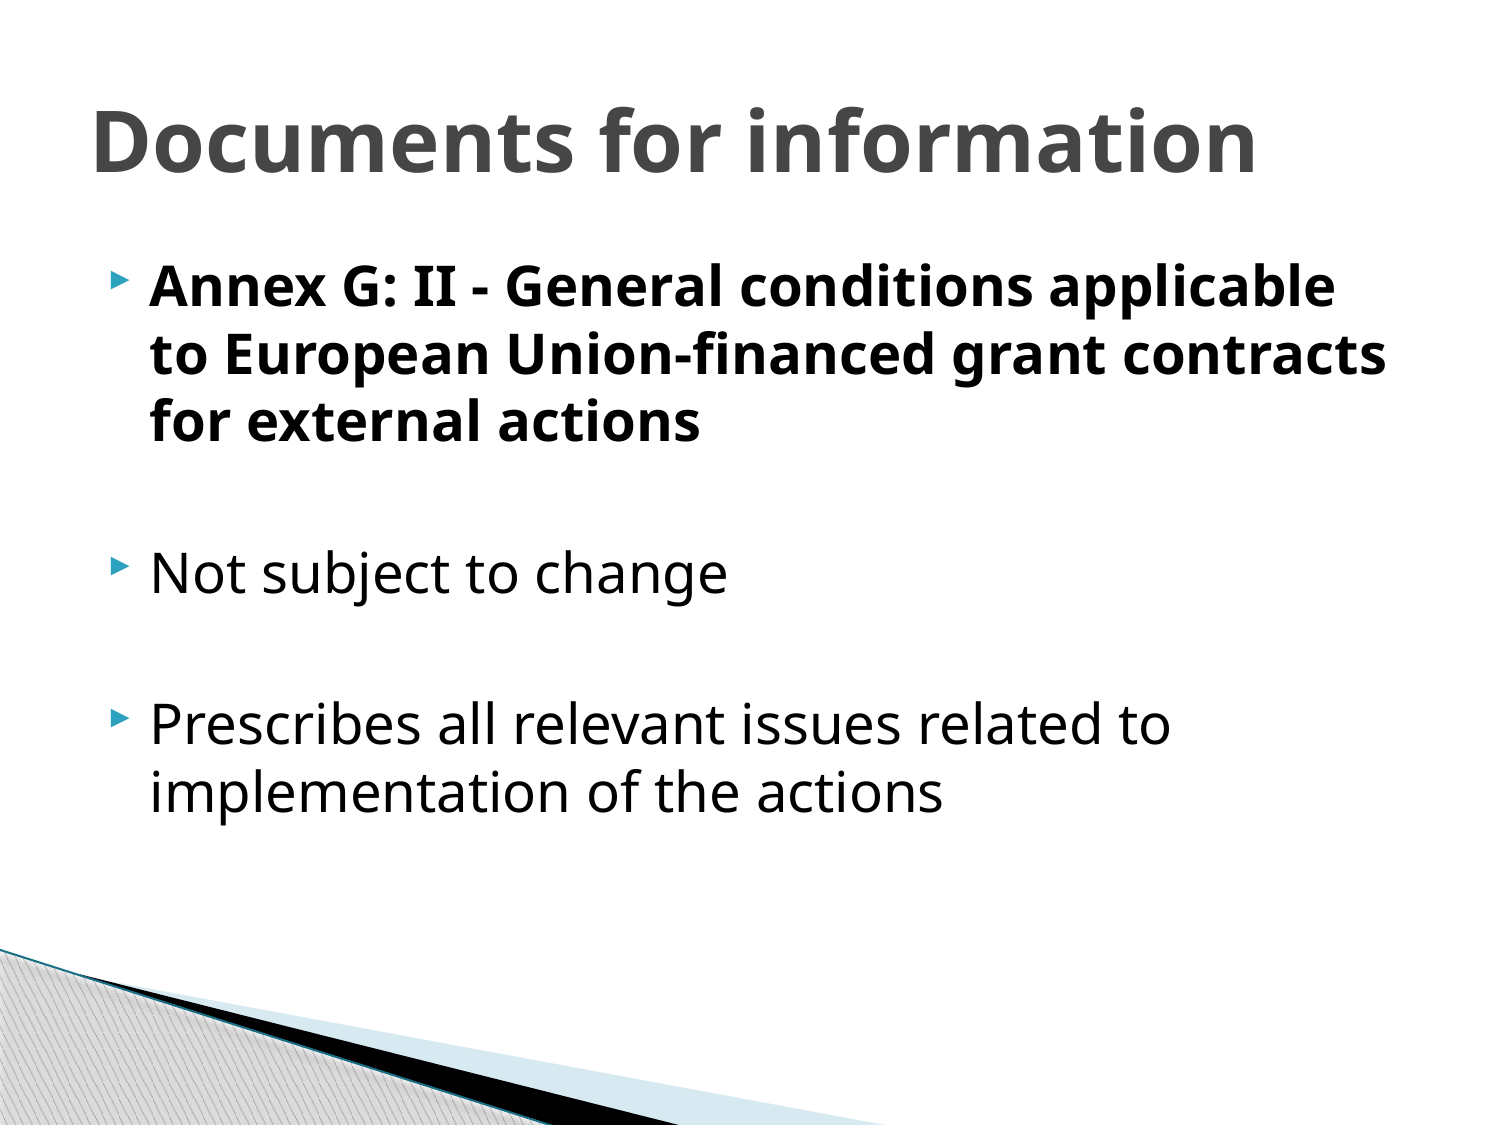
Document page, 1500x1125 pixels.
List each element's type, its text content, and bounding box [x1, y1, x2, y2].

list Annex G: II - General conditions applicable to European Union-financed grant contracts for external actions Not subject to change Prescribes all relevant issues related to implementation of the actions [75, 243, 1425, 986]
title Documents for information [75, 45, 1425, 233]
